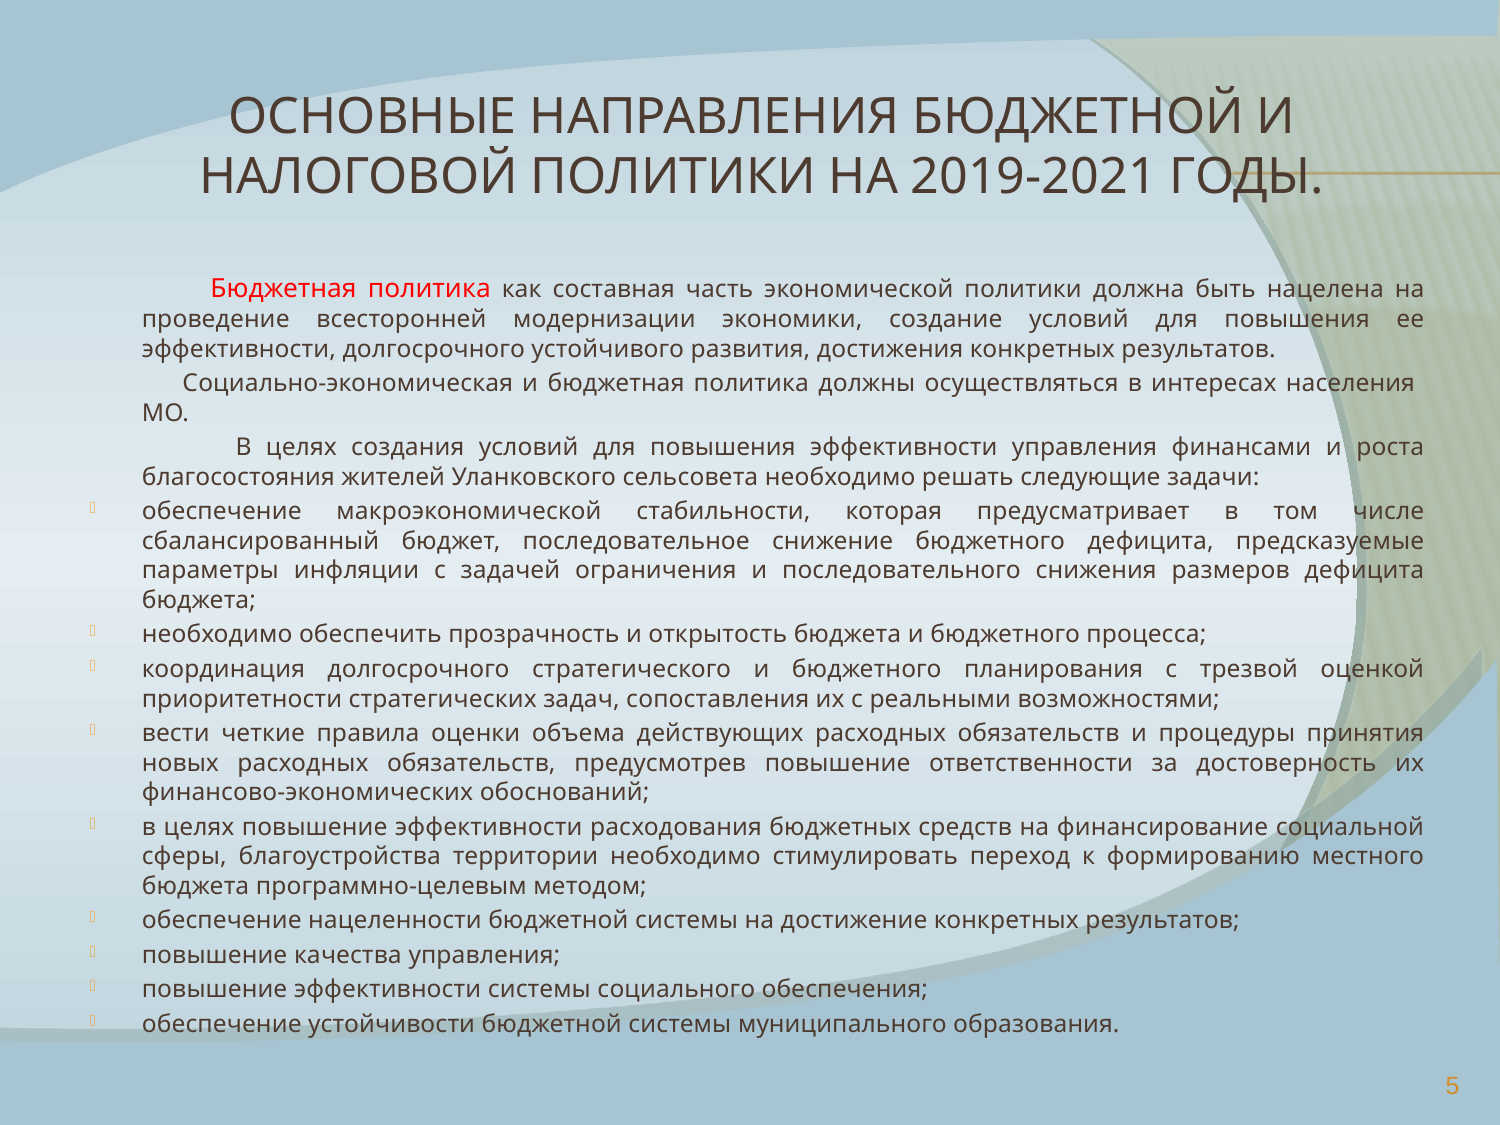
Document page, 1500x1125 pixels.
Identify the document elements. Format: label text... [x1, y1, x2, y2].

slide_number 5 [1350, 1061, 1475, 1103]
title ОСНОВНЫЕ НАПРАВЛЕНИЯ БЮДЖЕТНОЙ И НАЛОГОВОЙ ПОЛИТИКИ НА 2019-2021 ГОДЫ. [50, 75, 1475, 213]
list Бюджетная политика как составная часть экономической политики должна быть нацелена на проведение всесторонней модернизации экономики, создание условий для повышения ее эффективности, долгосрочного устойчивого развития, достижения конкретных результатов. Социально-экономическая и бюджетная политика должны осуществляться в интересах населения МО. В целях создания условий для повышения эффективности управления финансами и роста благосостояния жителей Уланковского сельсовета необходимо решать следующие задачи: обеспечение макроэкономической стабильности, которая предусматривает в том числе сбалансированный бюджет, последовательное снижение бюджетного дефицита, предсказуемые параметры инфляции с задачей ограничения и последовательного снижения размеров дефицита бюджета; необходимо обеспечить прозрачность и открытость бюджета и бюджетного процесса; координация долгосрочного стратегического и бюджетного планирования с трезвой оценкой приоритетности стратегических задач, сопоставления их с реальными возможностями; вести четкие правила оценки объема действующих расходных обязательств и процедуры принятия новых расходных обязательств, предусмотрев повышение ответственности за достоверность их финансово-экономических обоснований; в целях повышение эффективности расходования бюджетных средств на финансирование социальной сферы, благоустройства территории необходимо стимулировать переход к формированию местного бюджета программно-целевым методом; обеспечение нацеленности бюджетной системы на достижение конкретных результатов; повышение качества управления; повышение эффективности системы социального обеспечения; обеспечение устойчивости бюджетной системы муниципального образования. [75, 264, 1442, 1059]
